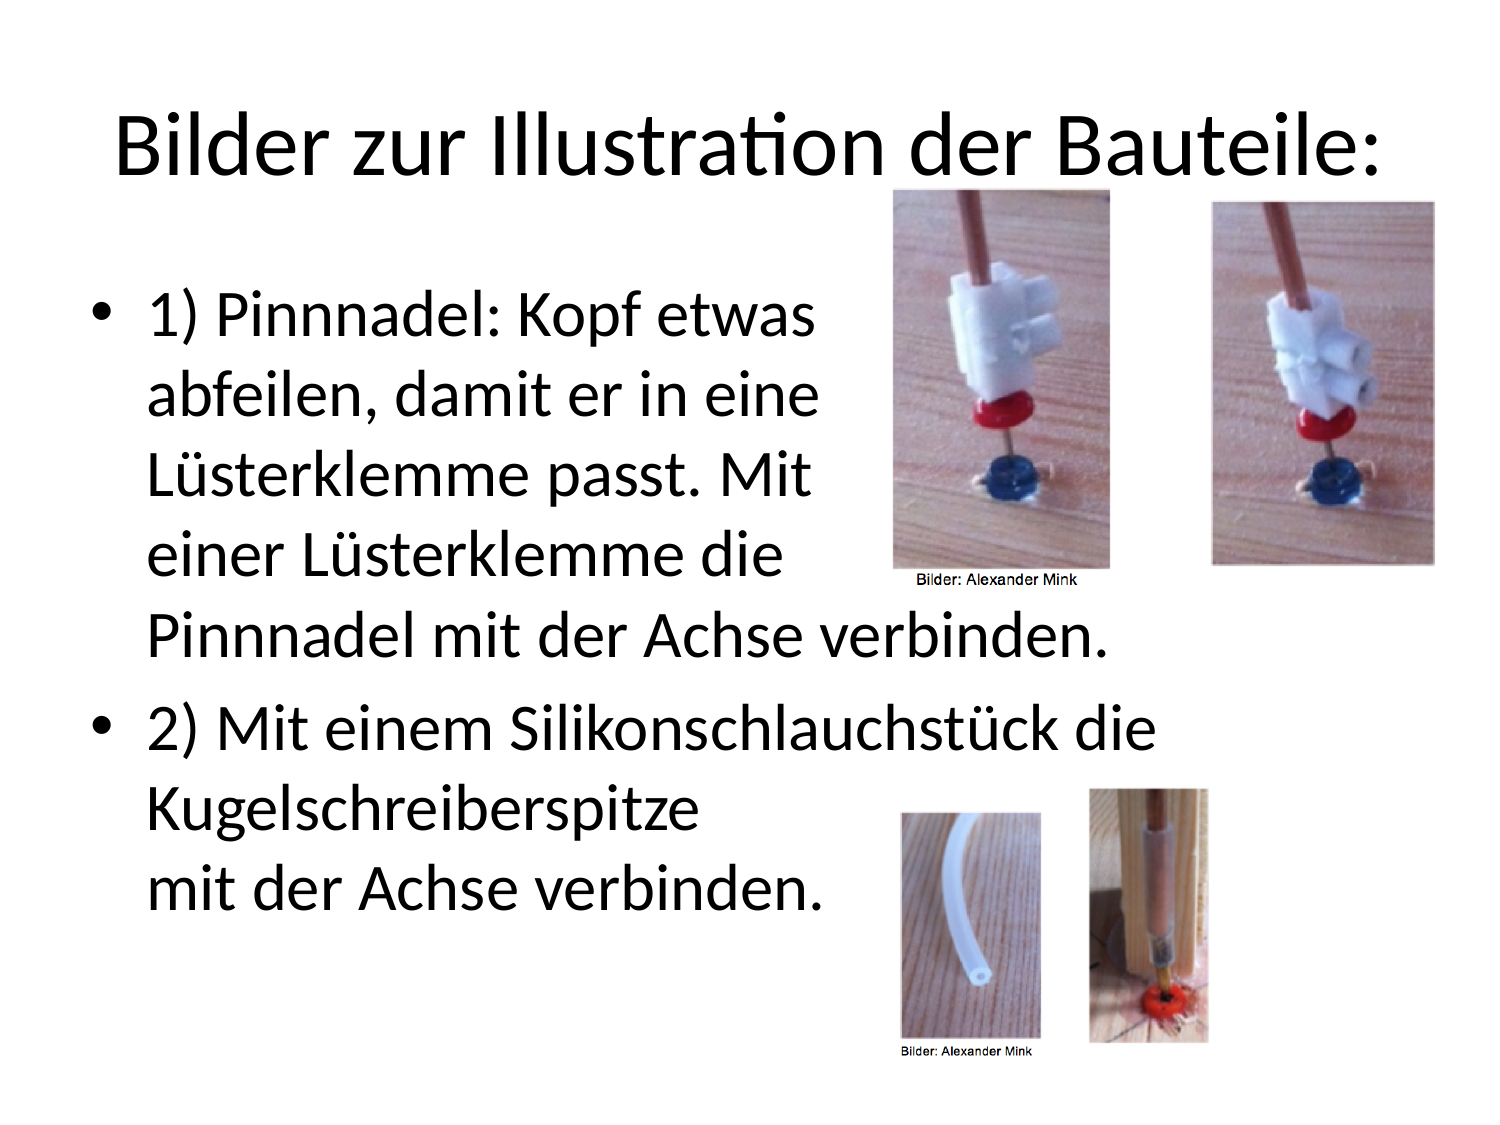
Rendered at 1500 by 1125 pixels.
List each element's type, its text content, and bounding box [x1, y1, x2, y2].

picture [885, 186, 1453, 604]
list 1) Pinnnadel: Kopf etwas abfeilen, damit er in eine Lüsterklemme passt. Mit einer Lüsterklemme die Pinnnadel mit der Achse verbinden. 2) Mit einem Silikonschlauchstück die Kugelschreiberspitze mit der Achse verbinden. [75, 262, 1425, 1005]
picture [893, 775, 1214, 1065]
title Bilder zur Illustration der Bauteile: [75, 45, 1425, 233]
